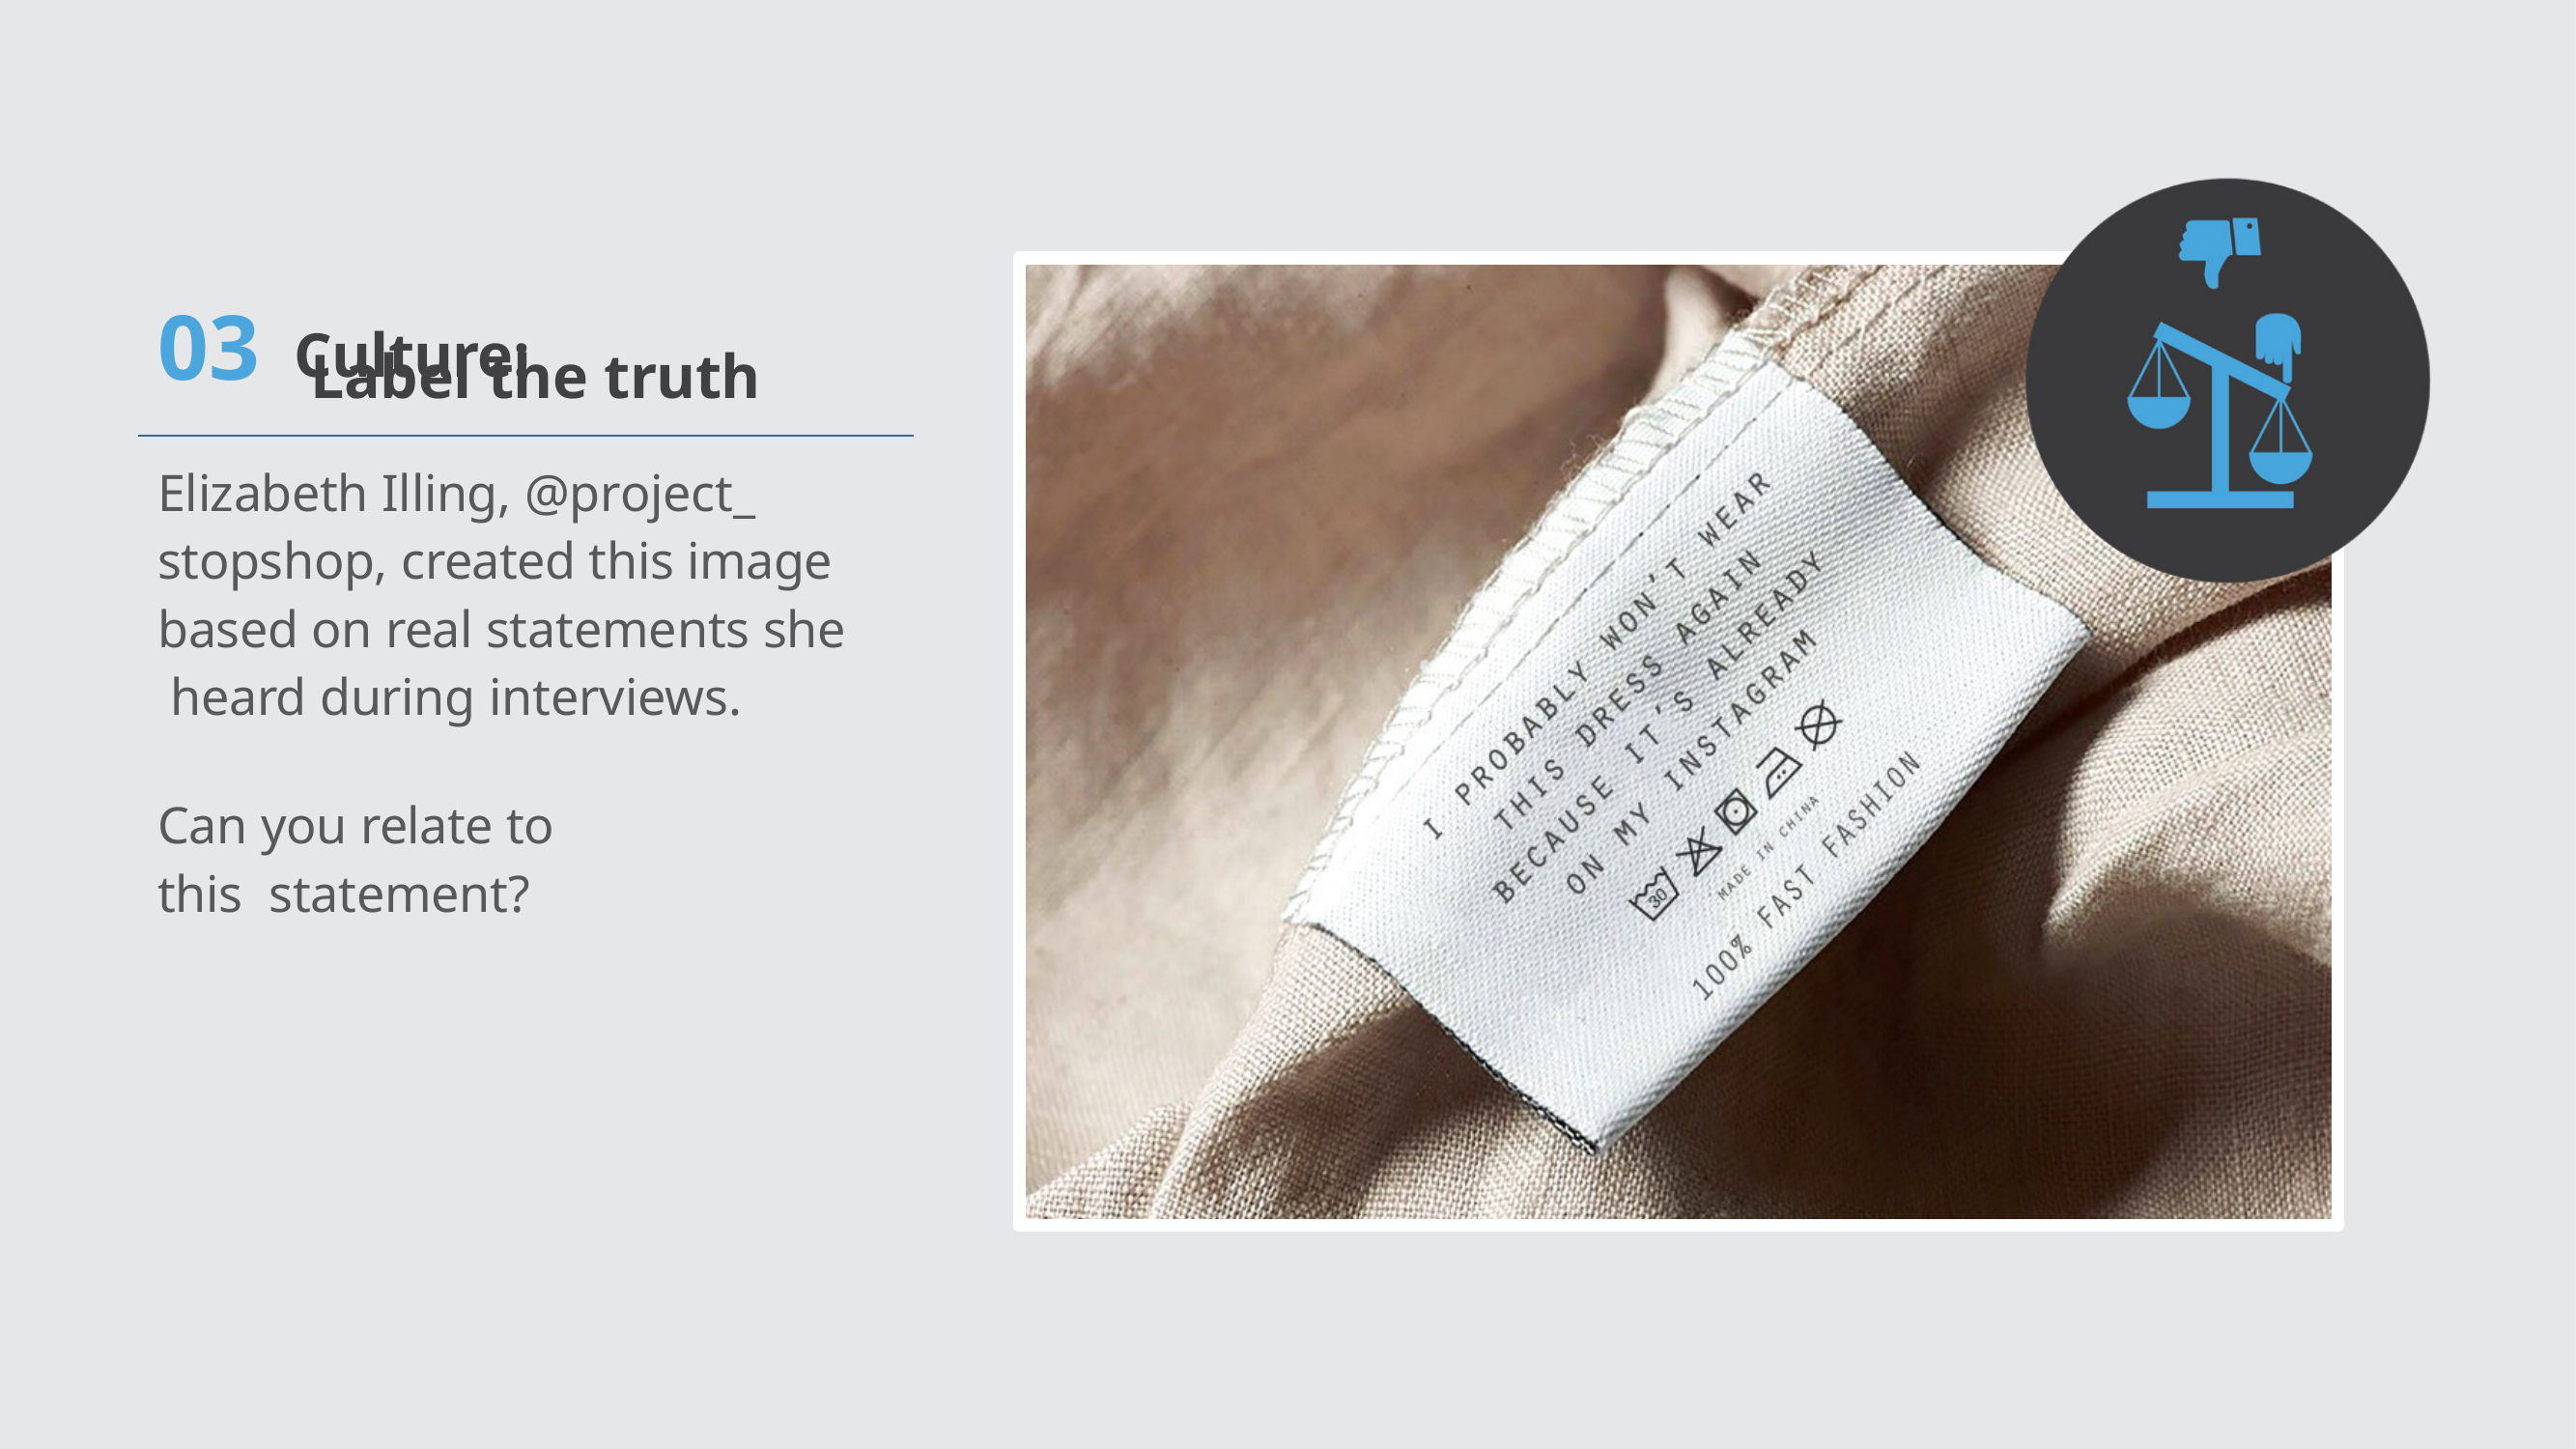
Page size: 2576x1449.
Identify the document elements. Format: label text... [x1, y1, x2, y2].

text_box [1012, 140, 2460, 1233]
text_box Label the truth Elizabeth Illing, @project_ stopshop, created this image based on real statements she heard during interviews. Can you relate to this statement? [156, 335, 847, 923]
title 03 Culture: [156, 221, 551, 335]
